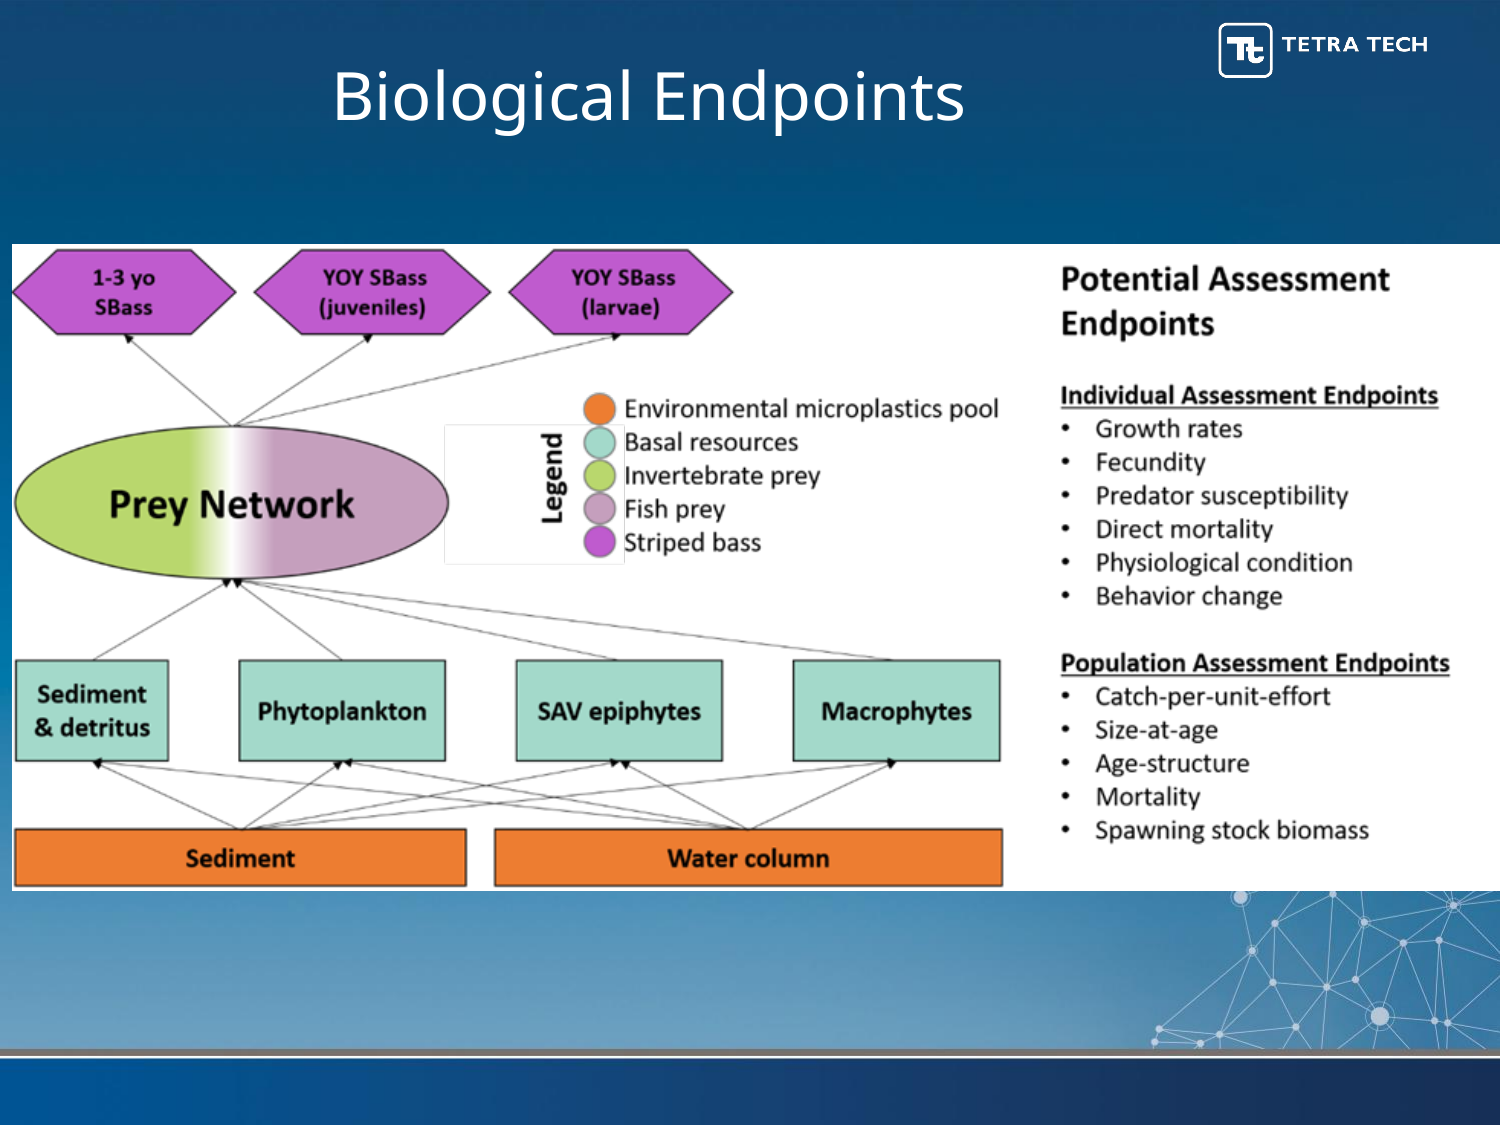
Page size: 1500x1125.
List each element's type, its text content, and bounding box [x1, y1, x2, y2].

title Biological Endpoints [92, 0, 1207, 188]
picture [0, 0, 1500, 1125]
